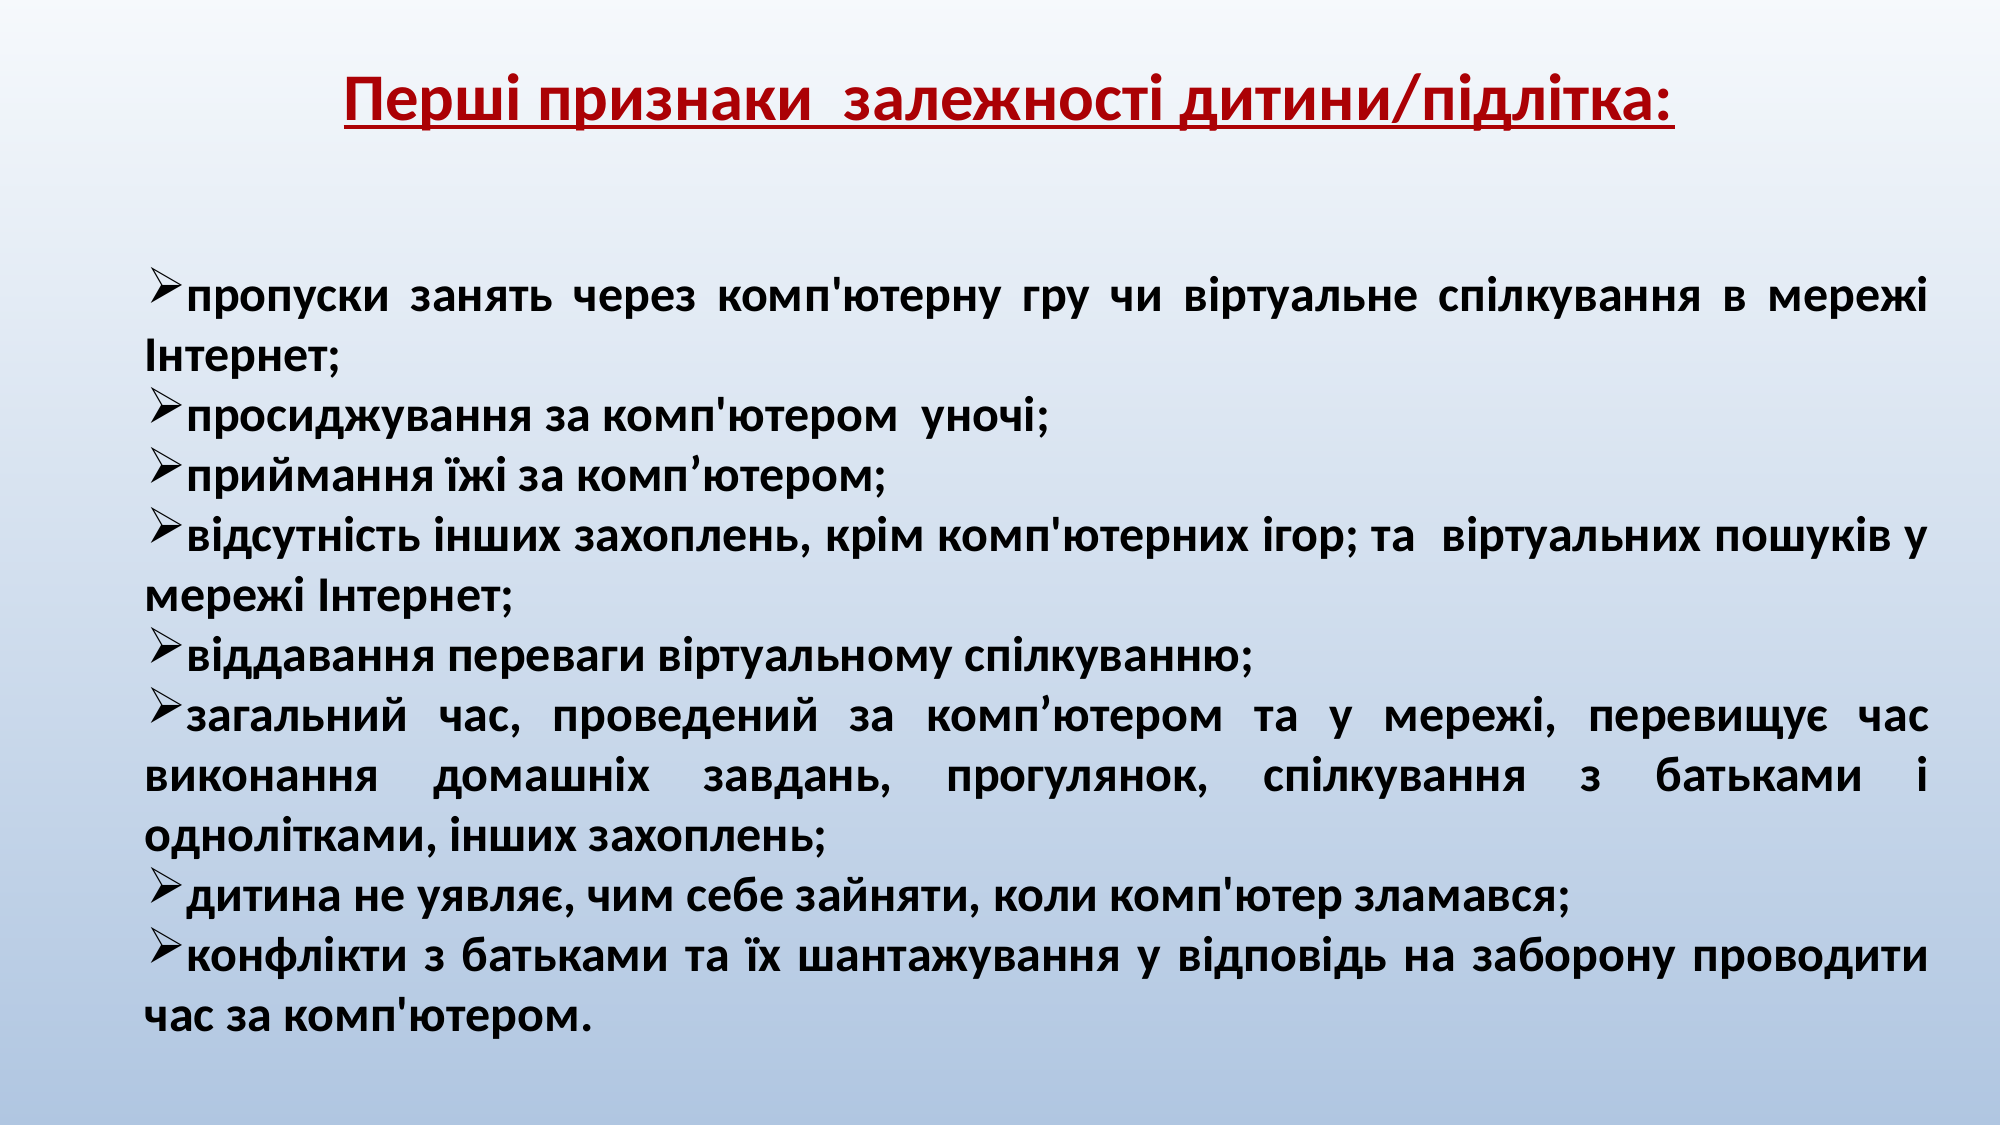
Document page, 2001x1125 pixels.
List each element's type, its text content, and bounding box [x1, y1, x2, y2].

text_box пропуски занять через ком­п'ютерну гру чи віртуальне спілкування в мережі Інтернет; просиджування за комп'ютером уночі; приймання їжі за комп’ютером; відсутність інших захоплень, крім комп'ютерних ігор; та віртуальних пошуків у мережі Інтернет; віддавання переваги віртуальному спілкуванню; загальний час, проведений за комп’ютером та у мережі, перевищує час виконання домашніх завдань, прогулянок, спілкування з батьками і однолітками, інших захоплень; дитина не уявляє, чим себе зайняти, коли комп'ютер зламався; конфлікти з батьками та їх шантажування у відповідь на заборону проводити час за комп'ютером. [54, 218, 1945, 1049]
text_box Перші признаки залежності дитини/підлітка: [291, 46, 1774, 142]
